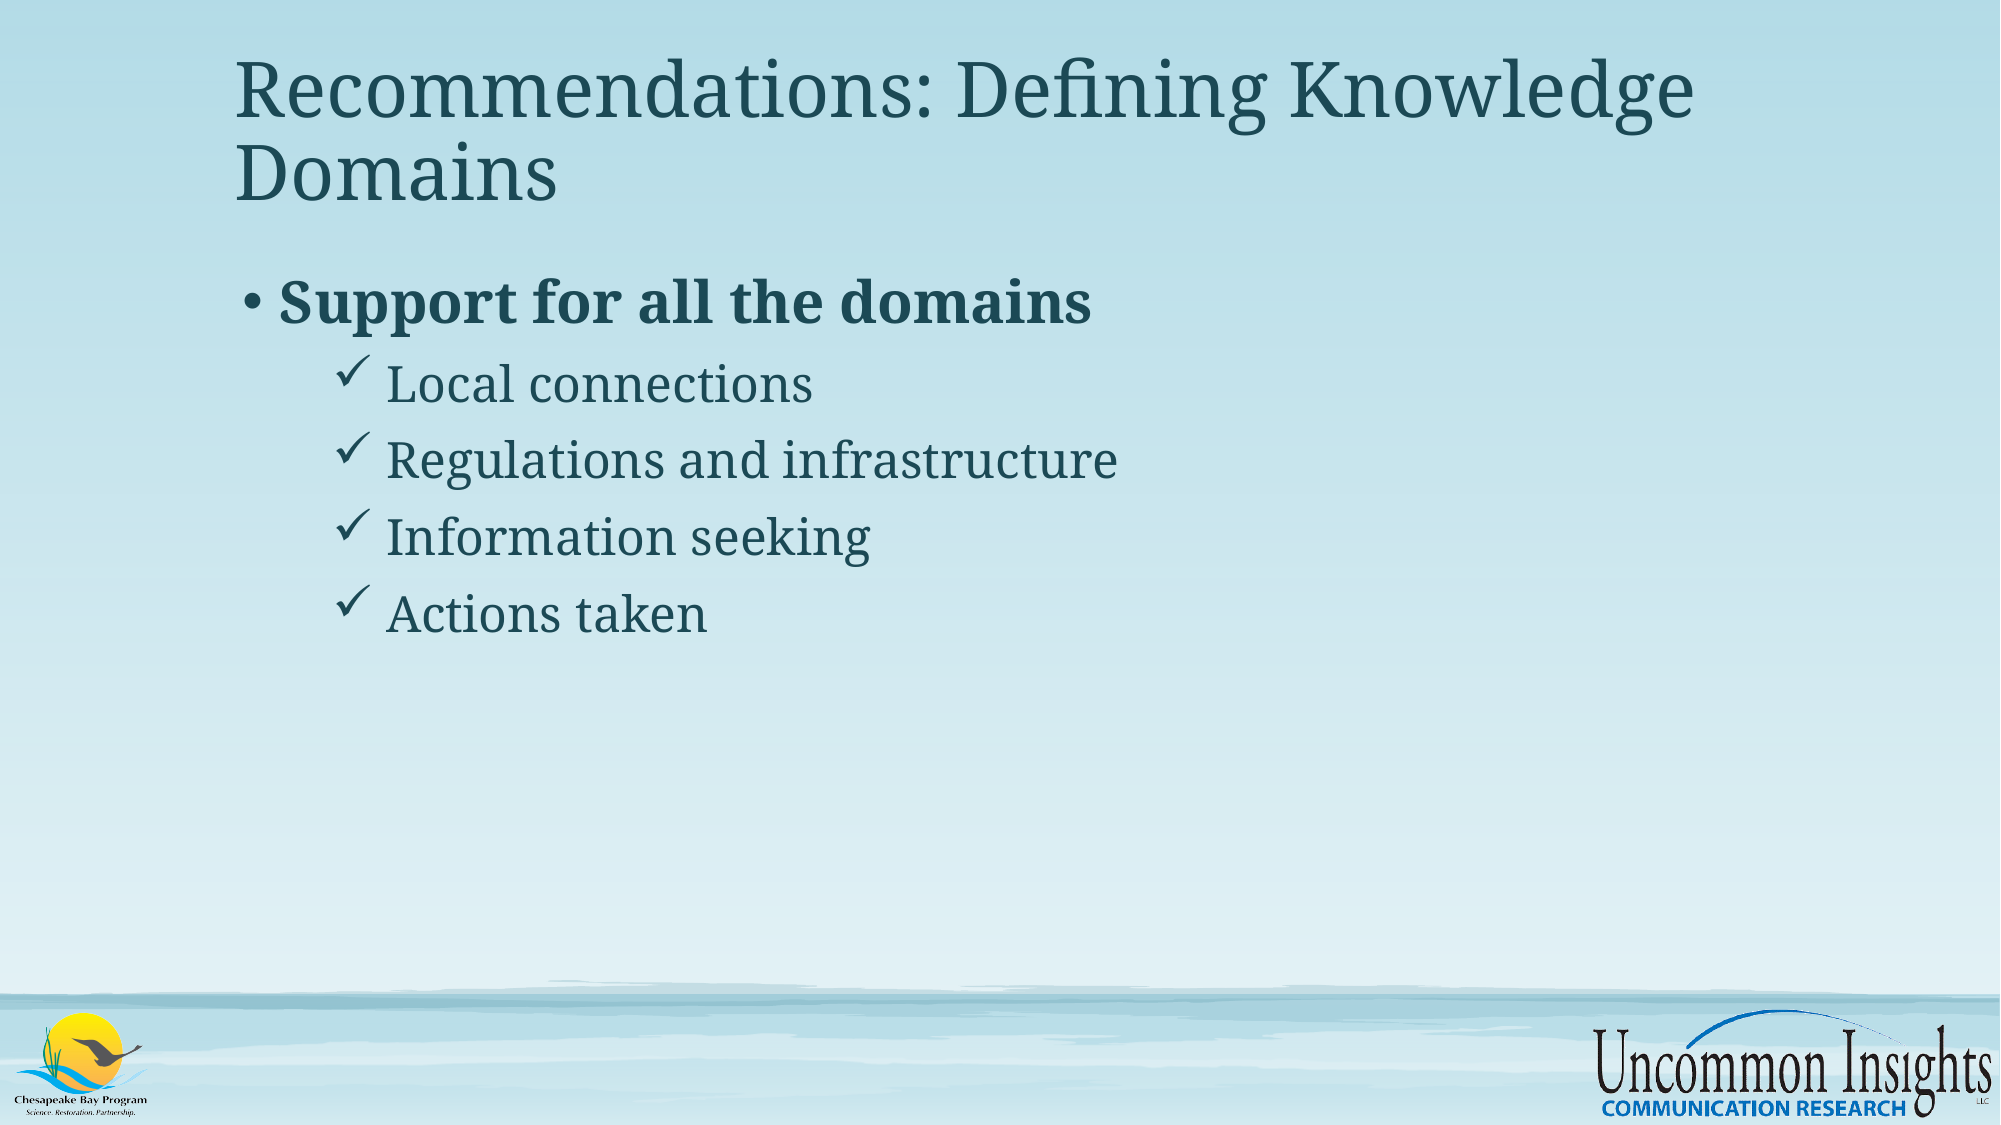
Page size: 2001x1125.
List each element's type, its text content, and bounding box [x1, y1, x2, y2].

title Recommendations: Defining Knowledge Domains [219, 43, 1842, 225]
list Support for all the domains Local connections Regulations and infrastructure Information seeking Actions taken [219, 258, 1780, 938]
picture [0, 1005, 2000, 1123]
